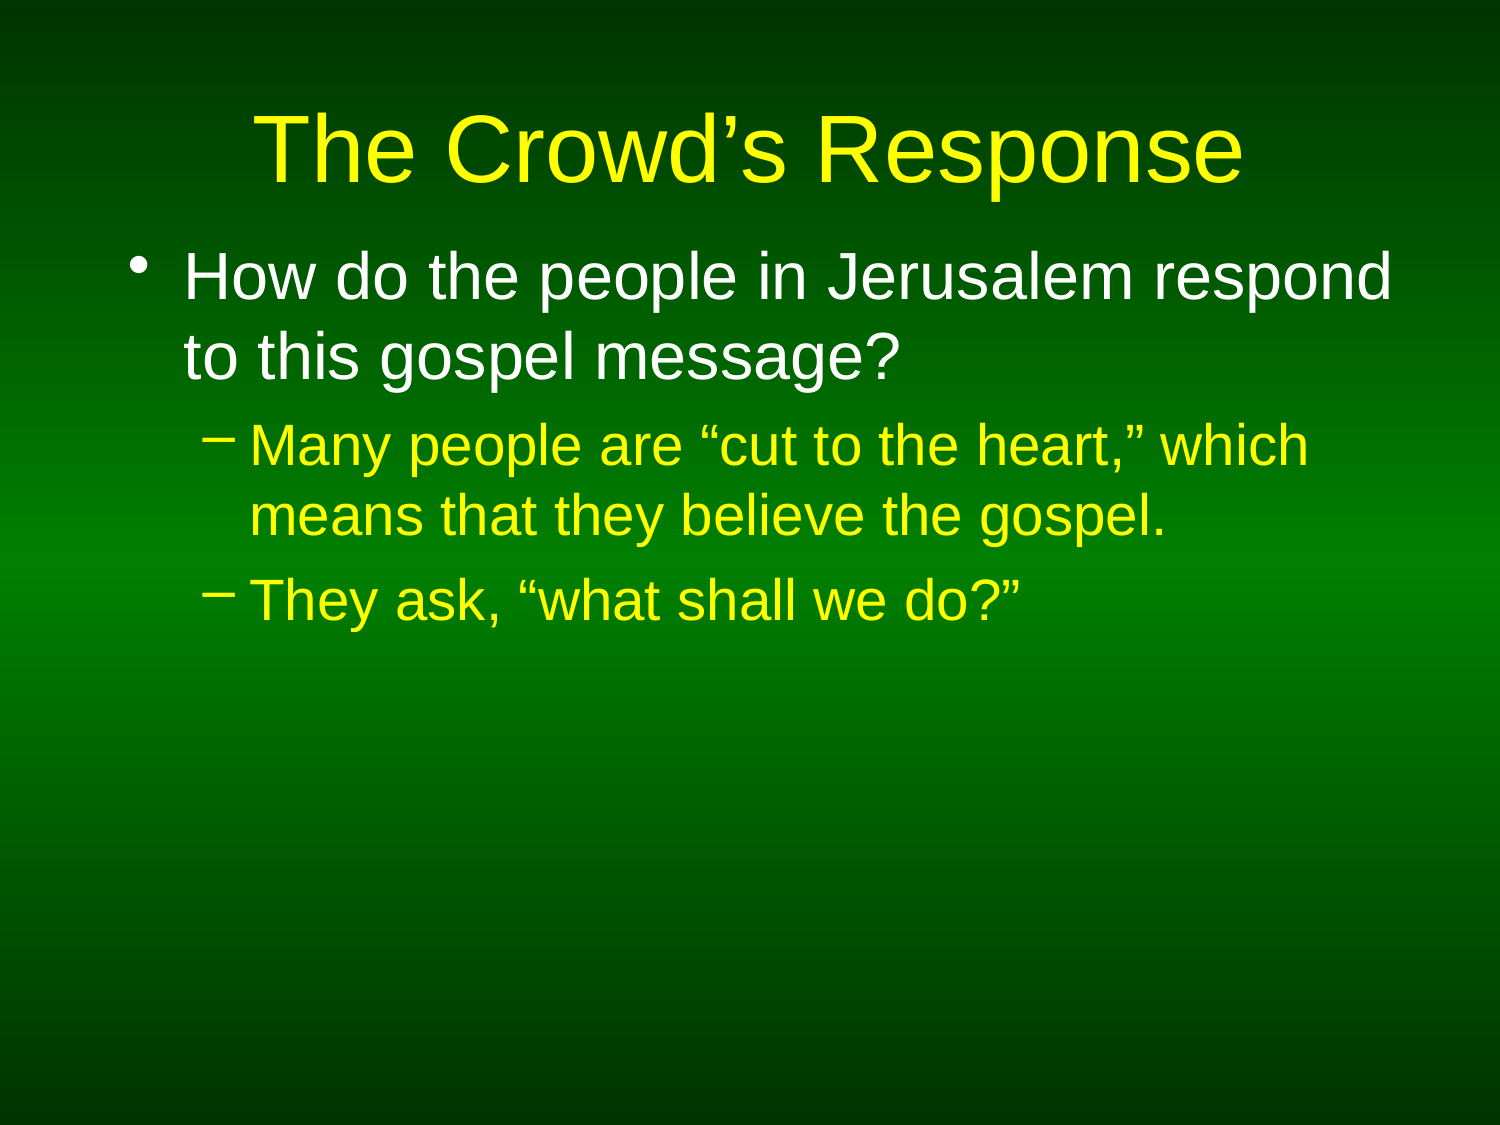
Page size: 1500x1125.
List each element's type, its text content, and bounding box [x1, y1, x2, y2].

list How do the people in Jerusalem respond to this gospel message? Many people are “cut to the heart,” which means that they believe the gospel. They ask, “what shall we do?” [112, 224, 1463, 1125]
title The Crowd’s Response [37, 50, 1463, 238]
